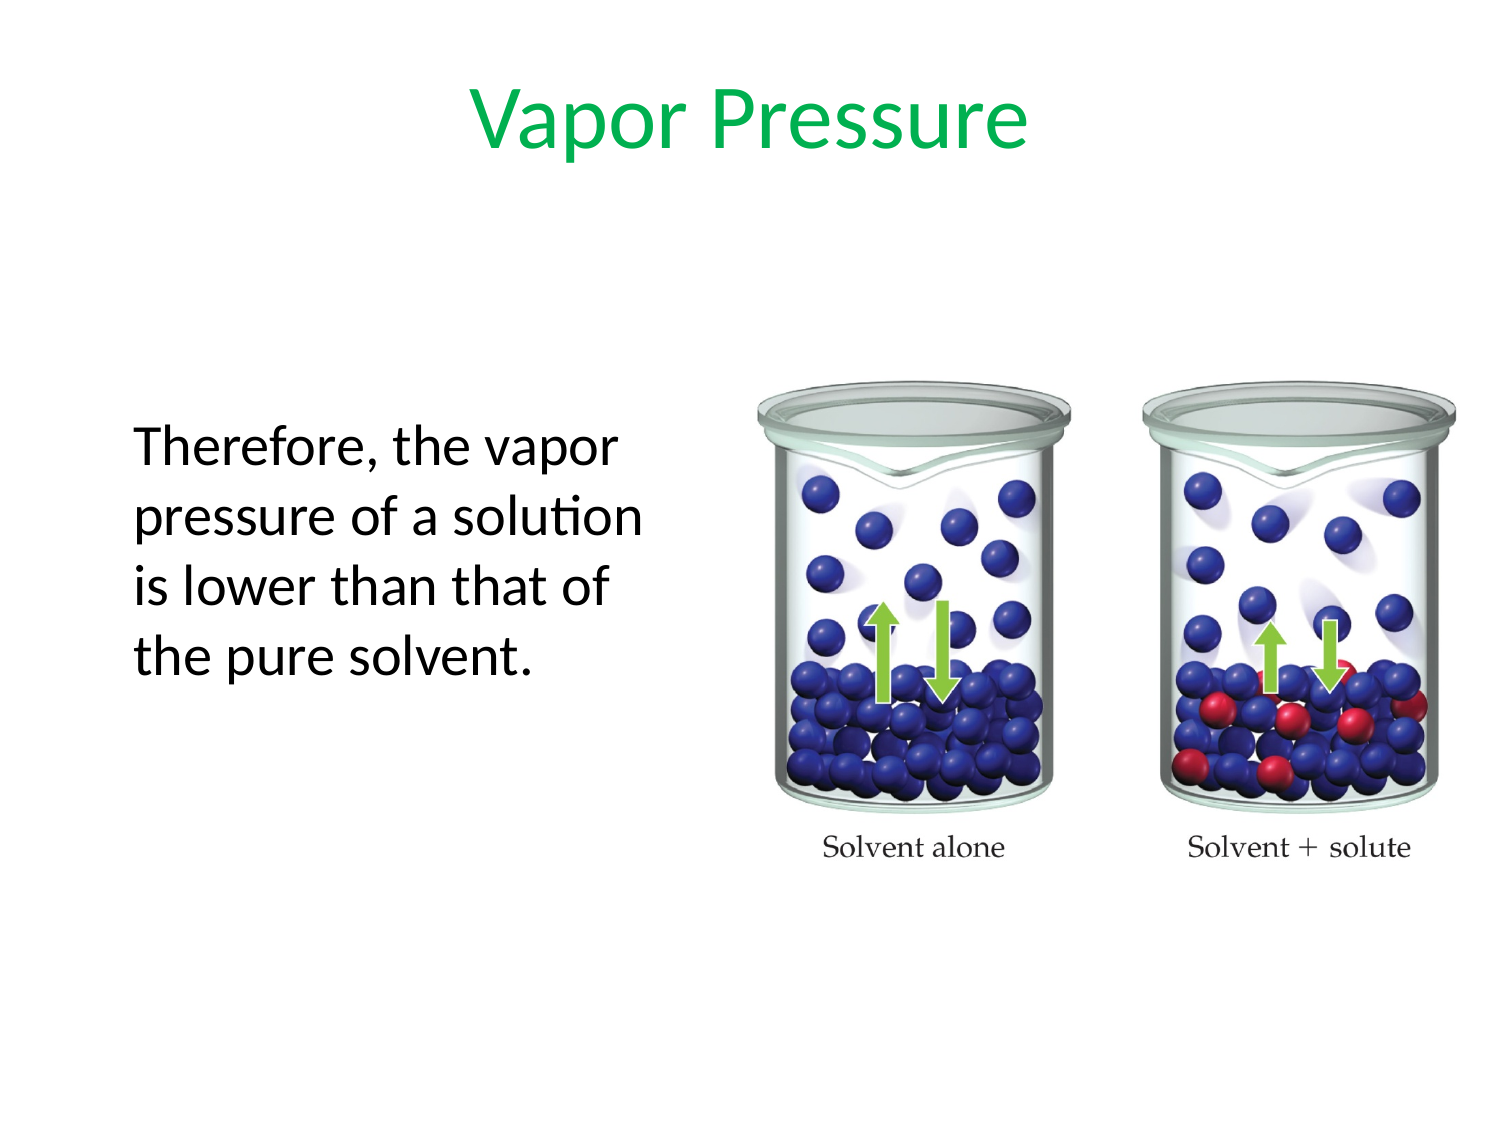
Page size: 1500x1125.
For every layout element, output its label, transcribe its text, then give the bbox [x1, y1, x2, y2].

text_box Vapor Pressure [112, 50, 1388, 238]
text_box Therefore, the vapor pressure of a solution is lower than that of the pure solvent. [62, 399, 700, 850]
picture [749, 374, 1463, 879]
